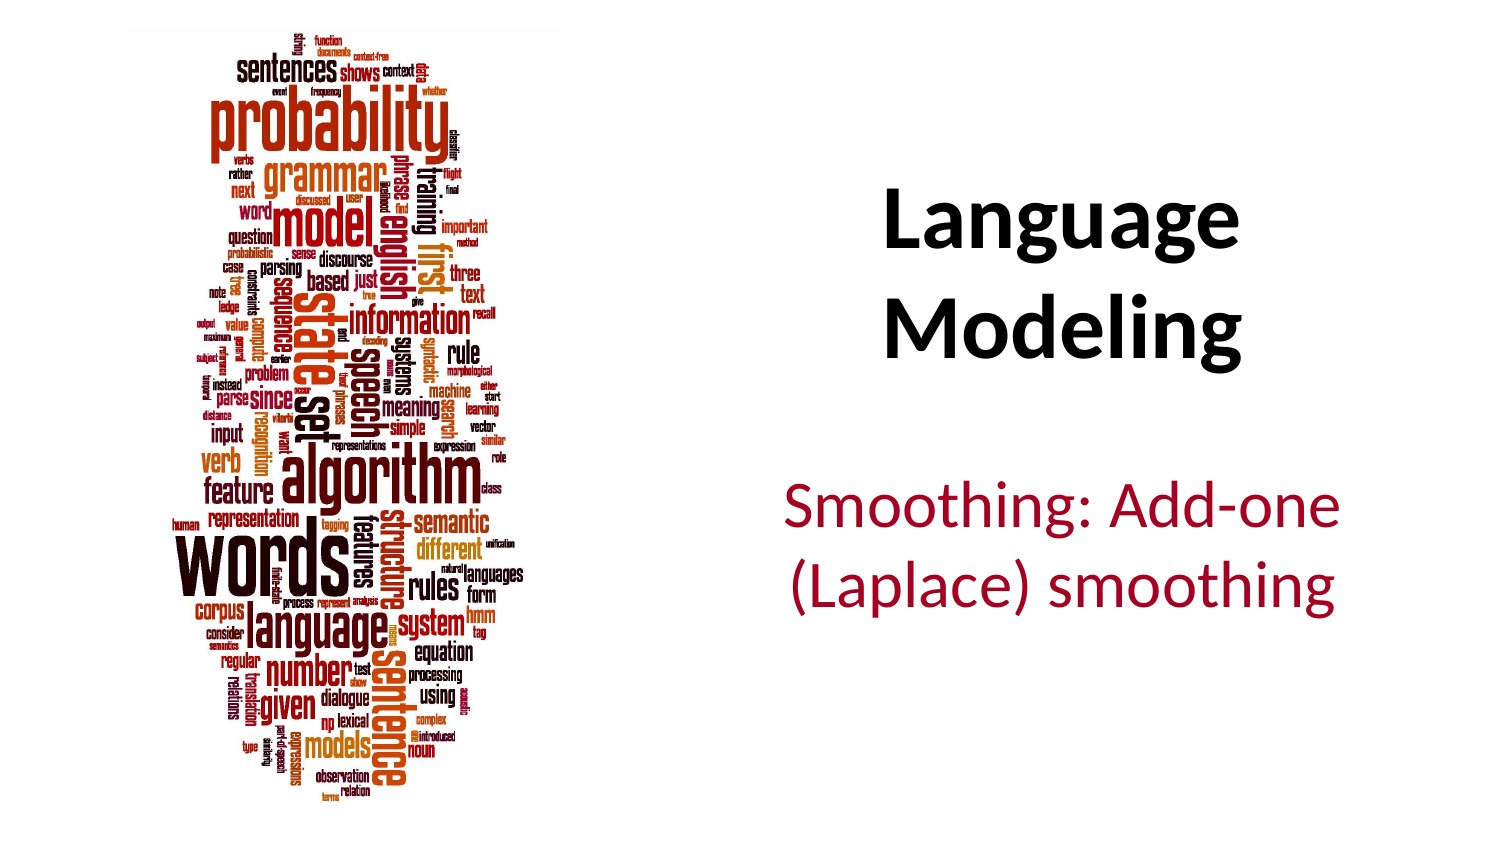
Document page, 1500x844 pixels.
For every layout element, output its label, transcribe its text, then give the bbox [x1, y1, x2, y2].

subtitle Smoothing: Add-one (Laplace) smoothing [712, 375, 1413, 657]
picture [128, 27, 563, 810]
title Language Modeling [750, 196, 1375, 385]
